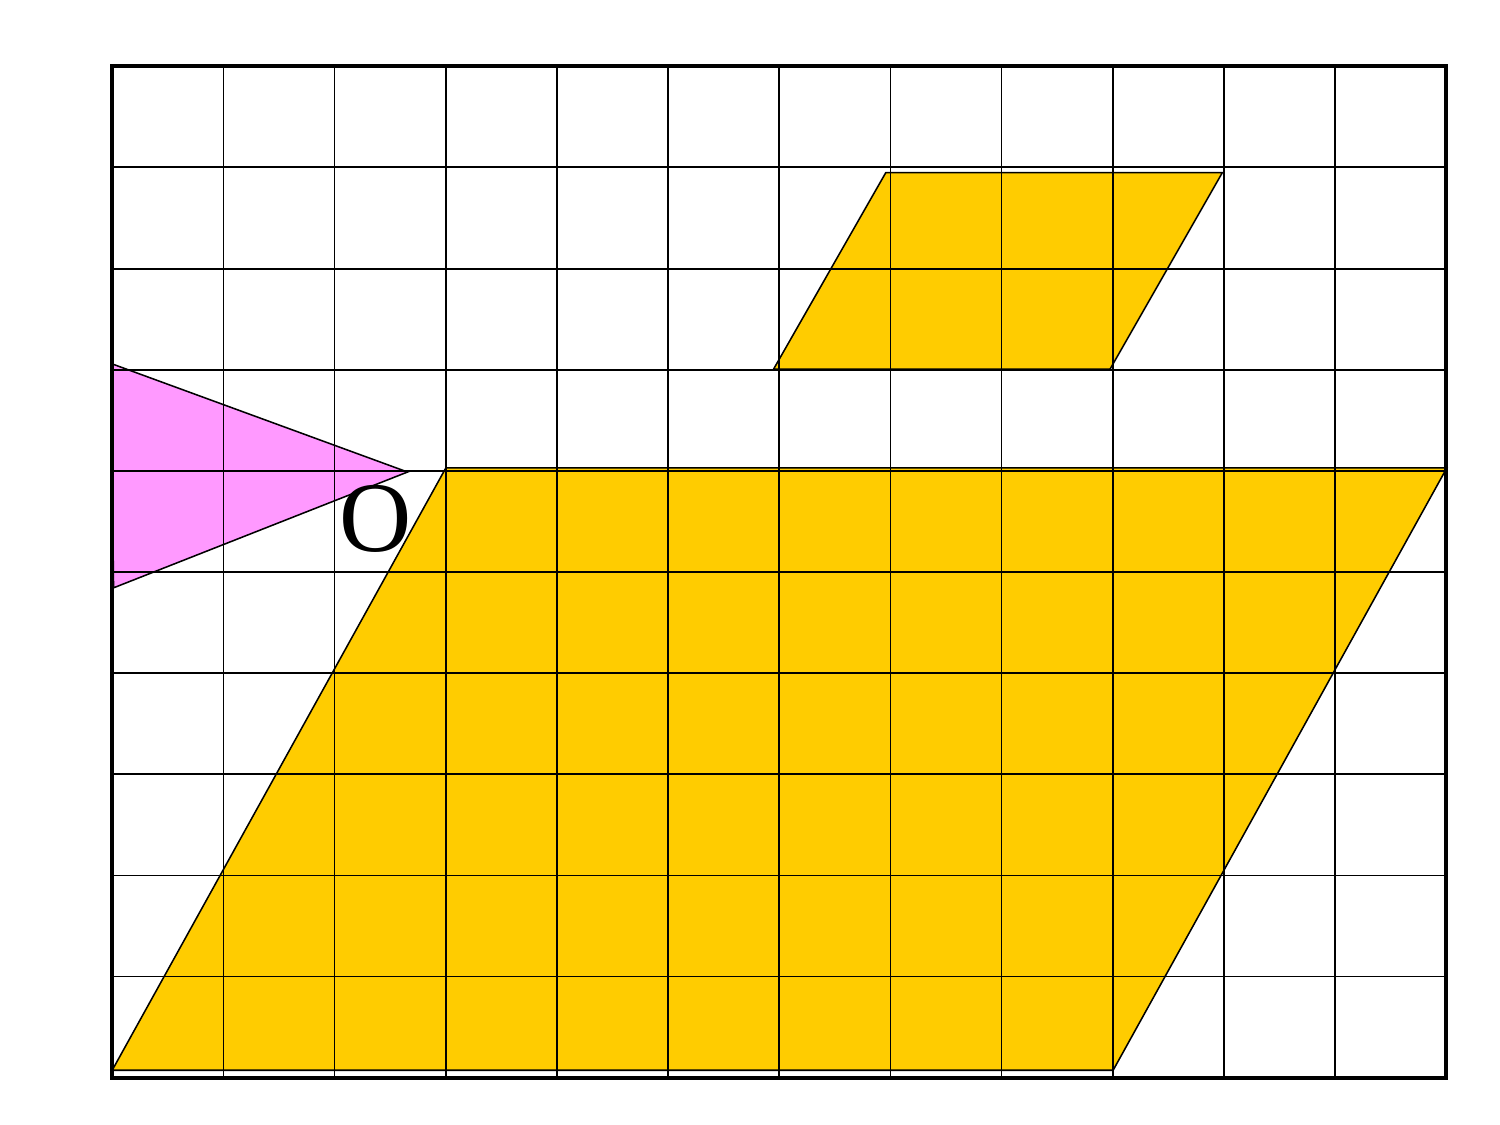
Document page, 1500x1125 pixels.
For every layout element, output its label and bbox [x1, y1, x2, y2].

table_header [1336, 68, 1444, 166]
table_cell [114, 371, 223, 470]
table_cell [1114, 876, 1223, 976]
table_cell [1225, 775, 1334, 875]
table_cell [447, 977, 556, 1076]
table_cell [447, 168, 556, 268]
table_cell [1225, 168, 1334, 268]
table_cell [1336, 168, 1444, 268]
table_cell [780, 674, 890, 773]
table_cell [447, 472, 556, 571]
table_cell [224, 371, 334, 470]
table_cell [669, 270, 778, 369]
table_header [114, 68, 223, 166]
table_cell [335, 472, 445, 571]
table_cell [114, 674, 223, 773]
table_cell [669, 168, 778, 268]
table_cell [891, 977, 1001, 1076]
table_cell [891, 876, 1001, 976]
table_cell [114, 270, 223, 369]
table_cell [1002, 270, 1112, 369]
table_cell [558, 674, 667, 773]
table_cell [1336, 472, 1444, 571]
table_header [1114, 68, 1223, 166]
table_cell [114, 573, 223, 672]
table_cell [1336, 573, 1444, 672]
table_cell [1225, 371, 1334, 470]
table_header [558, 68, 667, 166]
table_header [447, 68, 556, 166]
table_cell [224, 977, 334, 1076]
table_cell [114, 472, 223, 571]
table_cell [224, 674, 334, 773]
table_cell [1225, 573, 1334, 672]
table_cell [1114, 168, 1223, 268]
table_cell [780, 371, 890, 470]
table_cell [224, 270, 334, 369]
table_cell [891, 573, 1001, 672]
table_cell [669, 472, 778, 571]
table_cell [1002, 977, 1112, 1076]
table_cell [669, 775, 778, 875]
table_cell [780, 573, 890, 672]
table_cell [1225, 977, 1334, 1076]
table_cell [335, 168, 445, 268]
table_cell [447, 876, 556, 976]
table_cell [1002, 168, 1112, 268]
table_header [669, 68, 778, 166]
table_cell [1002, 674, 1112, 773]
table_cell [224, 775, 334, 875]
table_cell [1002, 775, 1112, 875]
table_cell [335, 876, 445, 976]
table_cell [558, 573, 667, 672]
table_cell [1114, 371, 1223, 470]
table_cell [558, 775, 667, 875]
table_cell [1225, 876, 1334, 976]
table_cell [891, 168, 1001, 268]
table_cell [780, 472, 890, 571]
table_cell [558, 371, 667, 470]
table_cell [1336, 876, 1444, 976]
table_cell [224, 573, 334, 672]
table_cell [891, 472, 1001, 571]
table_cell [335, 270, 445, 369]
table_cell [669, 573, 778, 672]
table_cell [335, 371, 445, 470]
table_cell [780, 168, 890, 268]
table_cell [891, 674, 1001, 773]
table_cell [1336, 775, 1444, 875]
table_header [780, 68, 890, 166]
table_cell [114, 775, 223, 875]
table_cell [335, 977, 445, 1076]
table_cell [1336, 674, 1444, 773]
table_cell [447, 573, 556, 672]
table_cell [780, 977, 890, 1076]
table_cell [447, 270, 556, 369]
table_cell [335, 775, 445, 875]
table_cell [224, 876, 334, 976]
table_cell [1225, 472, 1334, 571]
table_cell [780, 775, 890, 875]
table_cell [1225, 674, 1334, 773]
table_cell [1114, 270, 1223, 369]
table_cell [224, 472, 334, 571]
table_cell [114, 876, 223, 976]
table_cell [1114, 573, 1223, 672]
table_cell [1225, 270, 1334, 369]
table_cell [780, 876, 890, 976]
table_cell [669, 876, 778, 976]
table_header [335, 68, 445, 166]
table_cell [1002, 472, 1112, 571]
table_cell [114, 977, 223, 1076]
table_cell [335, 573, 445, 672]
table_header [224, 68, 334, 166]
table_cell [1002, 876, 1112, 976]
table_header [1002, 68, 1112, 166]
table_cell [1336, 270, 1444, 369]
table_cell [1114, 775, 1223, 875]
table_cell [669, 977, 778, 1076]
table_cell [558, 876, 667, 976]
table_cell [1002, 573, 1112, 672]
table_header [891, 68, 1001, 166]
table_cell [335, 674, 445, 773]
table_cell [558, 977, 667, 1076]
table_cell [669, 674, 778, 773]
table_cell [891, 371, 1001, 470]
table_cell [1114, 977, 1223, 1076]
table_cell [114, 168, 223, 268]
table_cell [447, 371, 556, 470]
table_cell [669, 371, 778, 470]
table_cell [224, 168, 334, 268]
table_header [1225, 68, 1334, 166]
table_cell [1114, 674, 1223, 773]
table_cell [1336, 371, 1444, 470]
table_cell [447, 674, 556, 773]
table_cell [891, 775, 1001, 875]
table_cell [558, 472, 667, 571]
table_cell [1002, 371, 1112, 470]
table_cell [1336, 977, 1444, 1076]
table_cell [891, 270, 1001, 369]
table_cell [780, 270, 890, 369]
table_cell [558, 270, 667, 369]
table_cell [1114, 472, 1223, 571]
table_cell [558, 168, 667, 268]
table_cell [447, 775, 556, 875]
